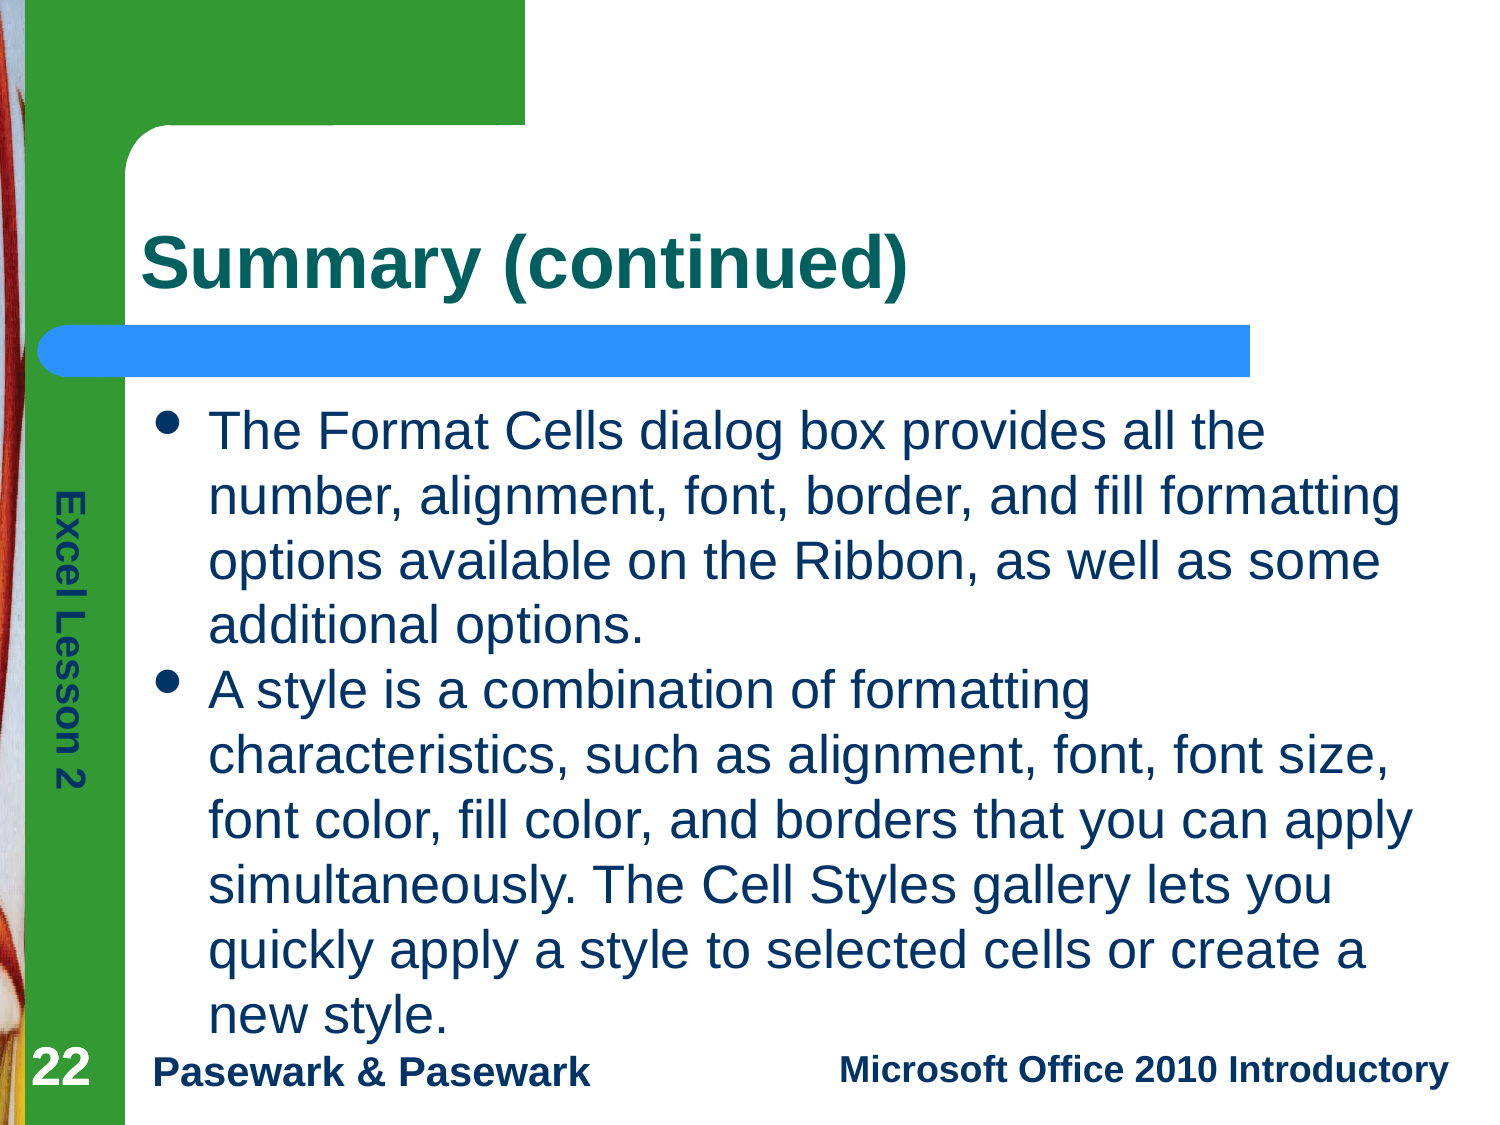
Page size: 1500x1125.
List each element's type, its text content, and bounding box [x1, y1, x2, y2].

text_box 22 [13, 1023, 111, 1105]
list The Format Cells dialog box provides all the number, alignment, font, border, and fill formatting options available on the Ribbon, as well as some additional options. A style is a combination of formatting characteristics, such as alignment, font, font size, font color, fill color, and borders that you can apply simultaneously. The Cell Styles gallery lets you quickly apply a style to selected cells or create a new style. [137, 387, 1463, 999]
title Summary (continued) [124, 124, 1426, 313]
picture [0, 0, 25, 1125]
